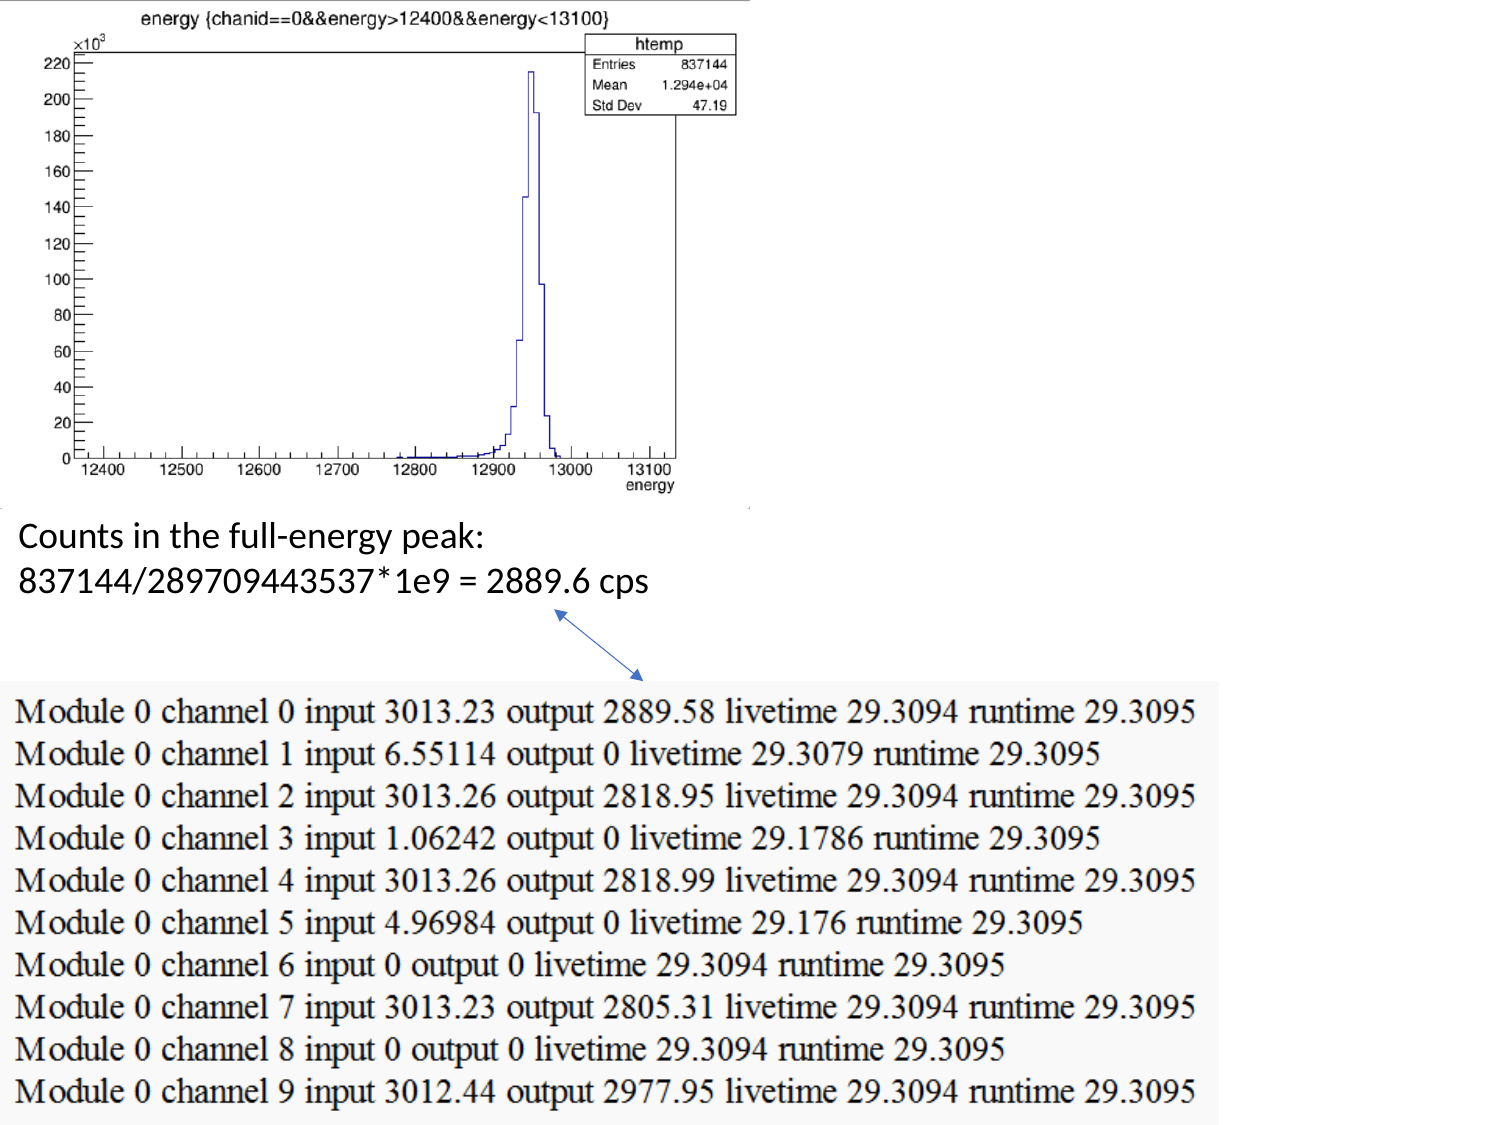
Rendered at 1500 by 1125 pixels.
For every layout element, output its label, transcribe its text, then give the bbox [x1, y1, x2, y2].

text_box Counts in the full-energy peak: 837144/289709443537*1e9 = 2889.6 cps [3, 509, 665, 608]
picture [0, 681, 1219, 1125]
picture [0, 0, 750, 509]
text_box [554, 609, 644, 682]
